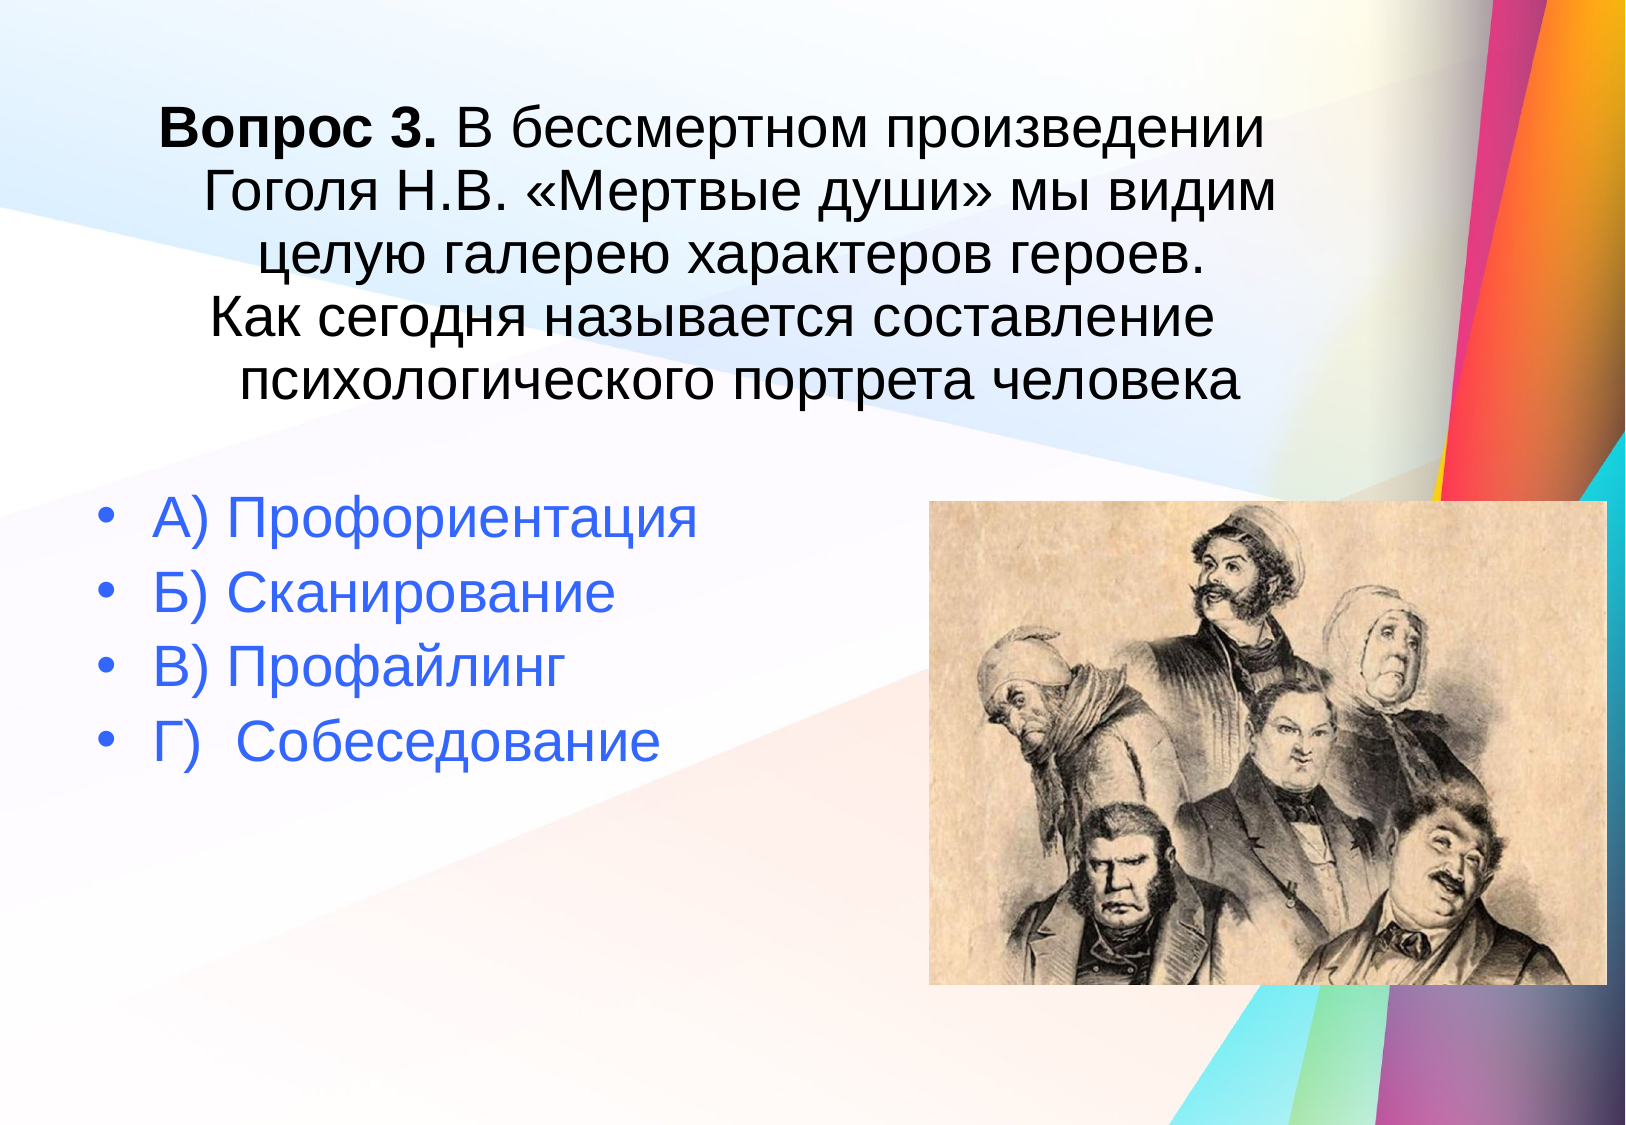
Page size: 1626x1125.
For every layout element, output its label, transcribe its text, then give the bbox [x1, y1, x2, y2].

picture [0, 0, 1626, 1125]
list Вопрос 3. В бессмертном произведении Гоголя Н.В. «Мертвые души» мы видим целую галерею характеров героев. Как сегодня называется составление психологического портрета человека А) Профориентация Б) Сканирование В) Профайлинг Г) Собеседование [81, 90, 1344, 1005]
